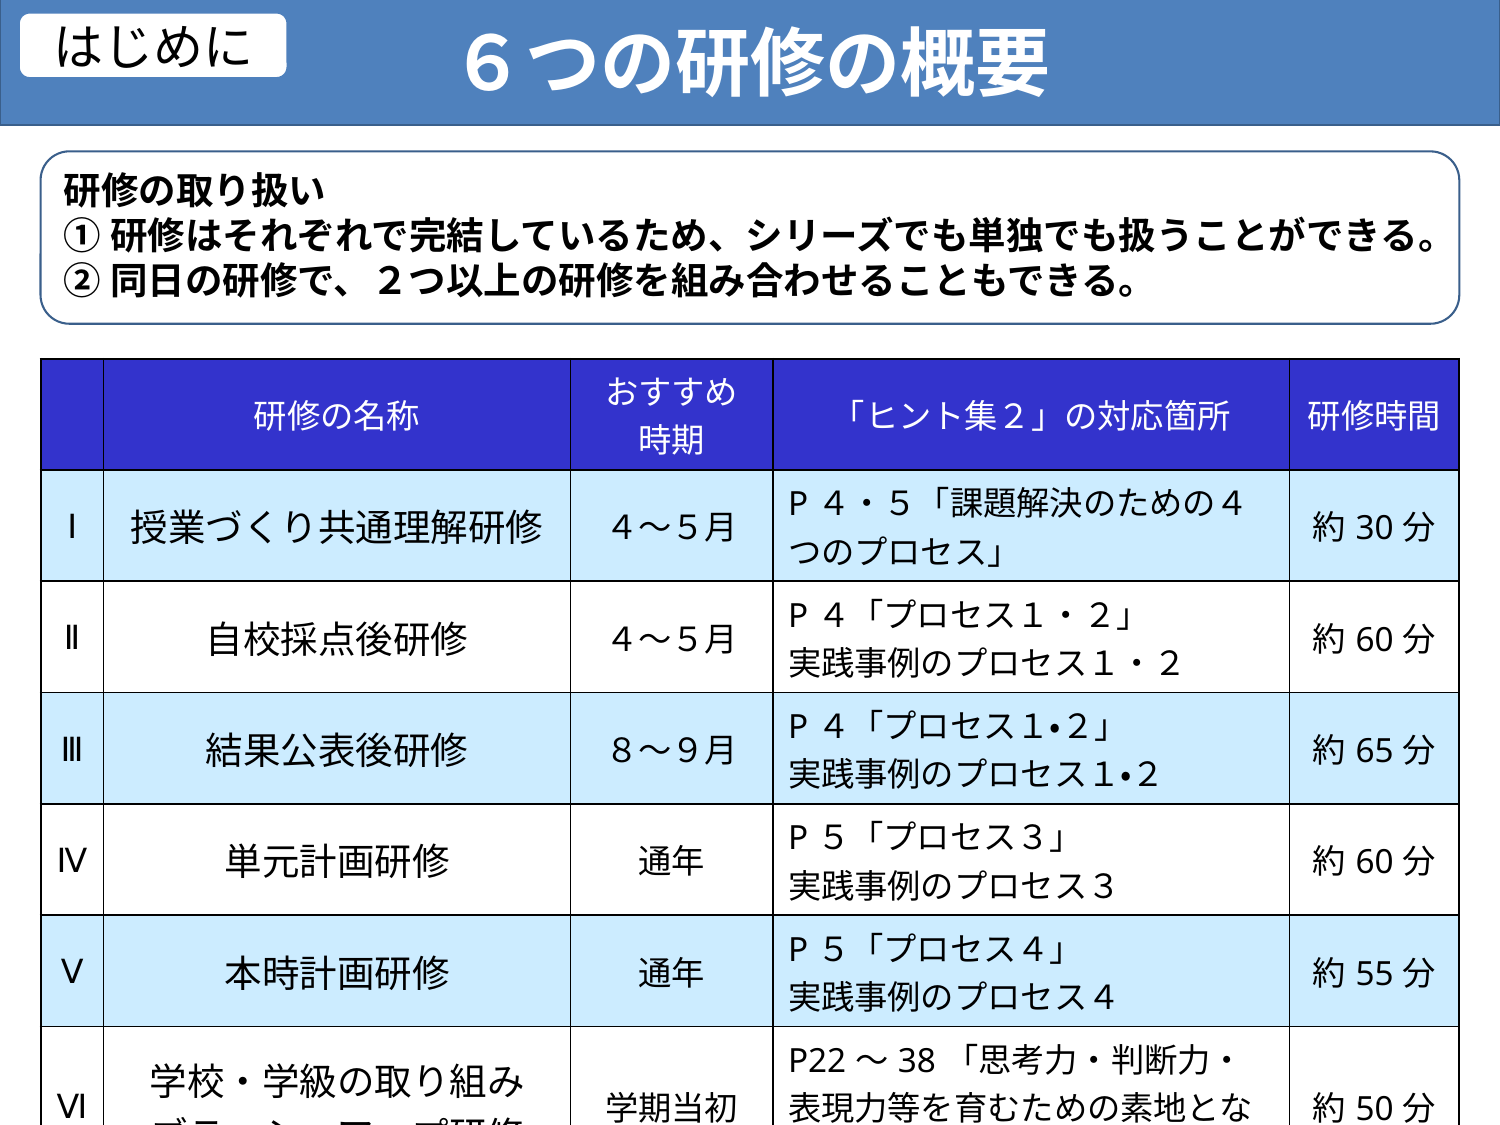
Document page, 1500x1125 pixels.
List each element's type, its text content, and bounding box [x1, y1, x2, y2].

table_cell ８～９月 [571, 693, 772, 803]
table_cell P４・５「課題解決のための４つのプロセス」 [774, 471, 1289, 580]
table_cell ４～５月 [571, 471, 772, 580]
table_cell 本時計画研修 [104, 916, 570, 1026]
table_cell P５「プロセス３」 実践事例のプロセス３ [774, 805, 1289, 914]
table_cell P４「プロセス１・２」 実践事例のプロセス１・２ [774, 693, 1289, 803]
table_cell Ⅴ [42, 916, 103, 1026]
table_cell 通年 [571, 805, 772, 914]
table_cell 約65分 [1290, 693, 1458, 803]
table_cell P22～38「思考力・判断力・表現力等を育むための素地となる学校・学級の取り組み」 [774, 1027, 1289, 1125]
table_cell Ⅱ [42, 582, 103, 692]
table_cell 通年 [571, 916, 772, 1026]
table_cell 約60分 [1290, 582, 1458, 692]
table_cell 学期当初 [571, 1027, 772, 1125]
text_box ６つの研修の概要 [0, 0, 1500, 126]
table_cell Ⅵ [42, 1027, 103, 1125]
table_header おすすめ 時期 [571, 360, 772, 469]
table_cell Ⅰ [42, 471, 103, 580]
table_header [42, 360, 103, 469]
table_cell 約60分 [1290, 805, 1458, 914]
text_box はじめに [17, 11, 289, 80]
table_cell 授業づくり共通理解研修 [104, 471, 570, 580]
table_cell 約55分 [1290, 916, 1458, 1026]
table_header 研修時間 [1290, 360, 1458, 469]
table_cell Ⅳ [42, 805, 103, 914]
text_box 研修の取り扱い ①研修はそれぞれで完結しているため、シリーズでも単独でも扱うことができる。 ②同日の研修で、２つ以上の研修を組み合わせることもできる。 [39, 150, 1461, 325]
table_cell 約30分 [1290, 471, 1458, 580]
table_cell P５「プロセス４」 実践事例のプロセス４ [774, 916, 1289, 1026]
table_cell 結果公表後研修 [104, 693, 570, 803]
table_cell 約50分 [1290, 1027, 1458, 1125]
table_header 研修の名称 [104, 360, 570, 469]
table_cell Ⅲ [42, 693, 103, 803]
table_cell 自校採点後研修 [104, 582, 570, 692]
table_cell 単元計画研修 [104, 805, 570, 914]
table_header 「ヒント集２」の対応箇所 [774, 360, 1289, 469]
table_cell P４「プロセス１・２」 実践事例のプロセス１・２ [774, 582, 1289, 692]
table_cell 学校・学級の取り組み ブラッシュアップ研修 [104, 1027, 570, 1125]
table_cell ４～５月 [571, 582, 772, 692]
